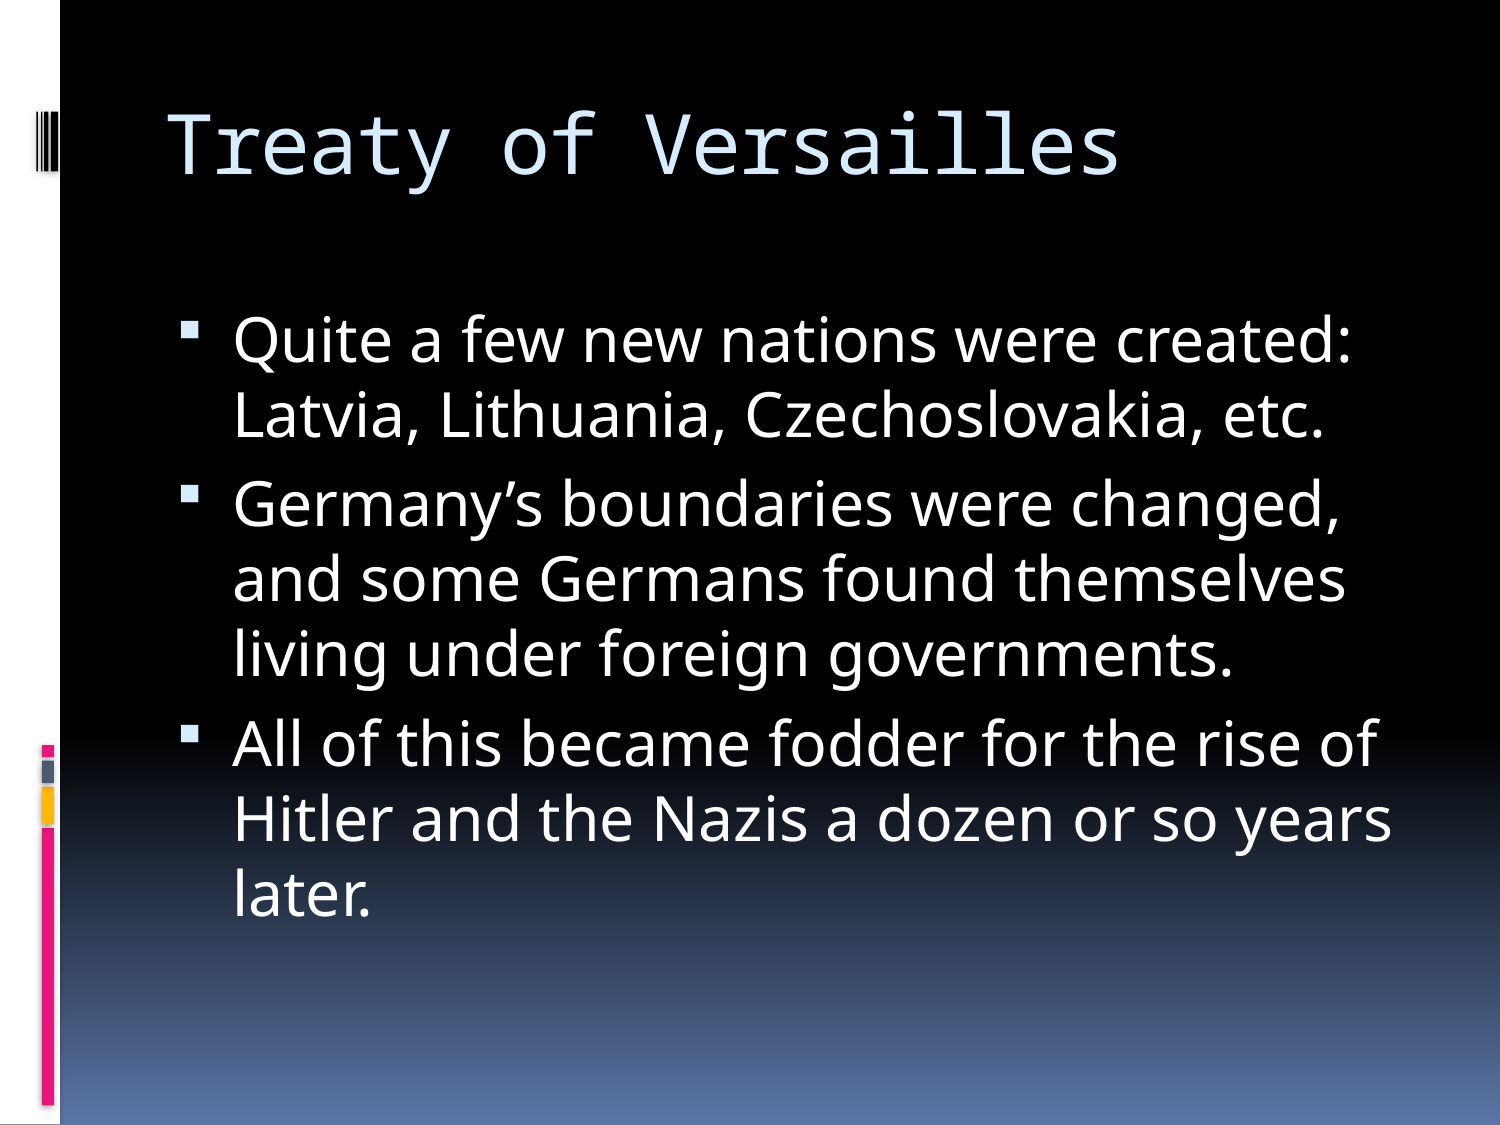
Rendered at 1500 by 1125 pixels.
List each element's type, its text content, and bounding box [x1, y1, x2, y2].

list Quite a few new nations were created: Latvia, Lithuania, Czechoslovakia, etc. Germany’s boundaries were changed, and some Germans found themselves living under foreign governments. All of this became fodder for the rise of Hitler and the Nazis a dozen or so years later. [150, 292, 1425, 1043]
title Treaty of Versailles [150, 83, 1425, 234]
